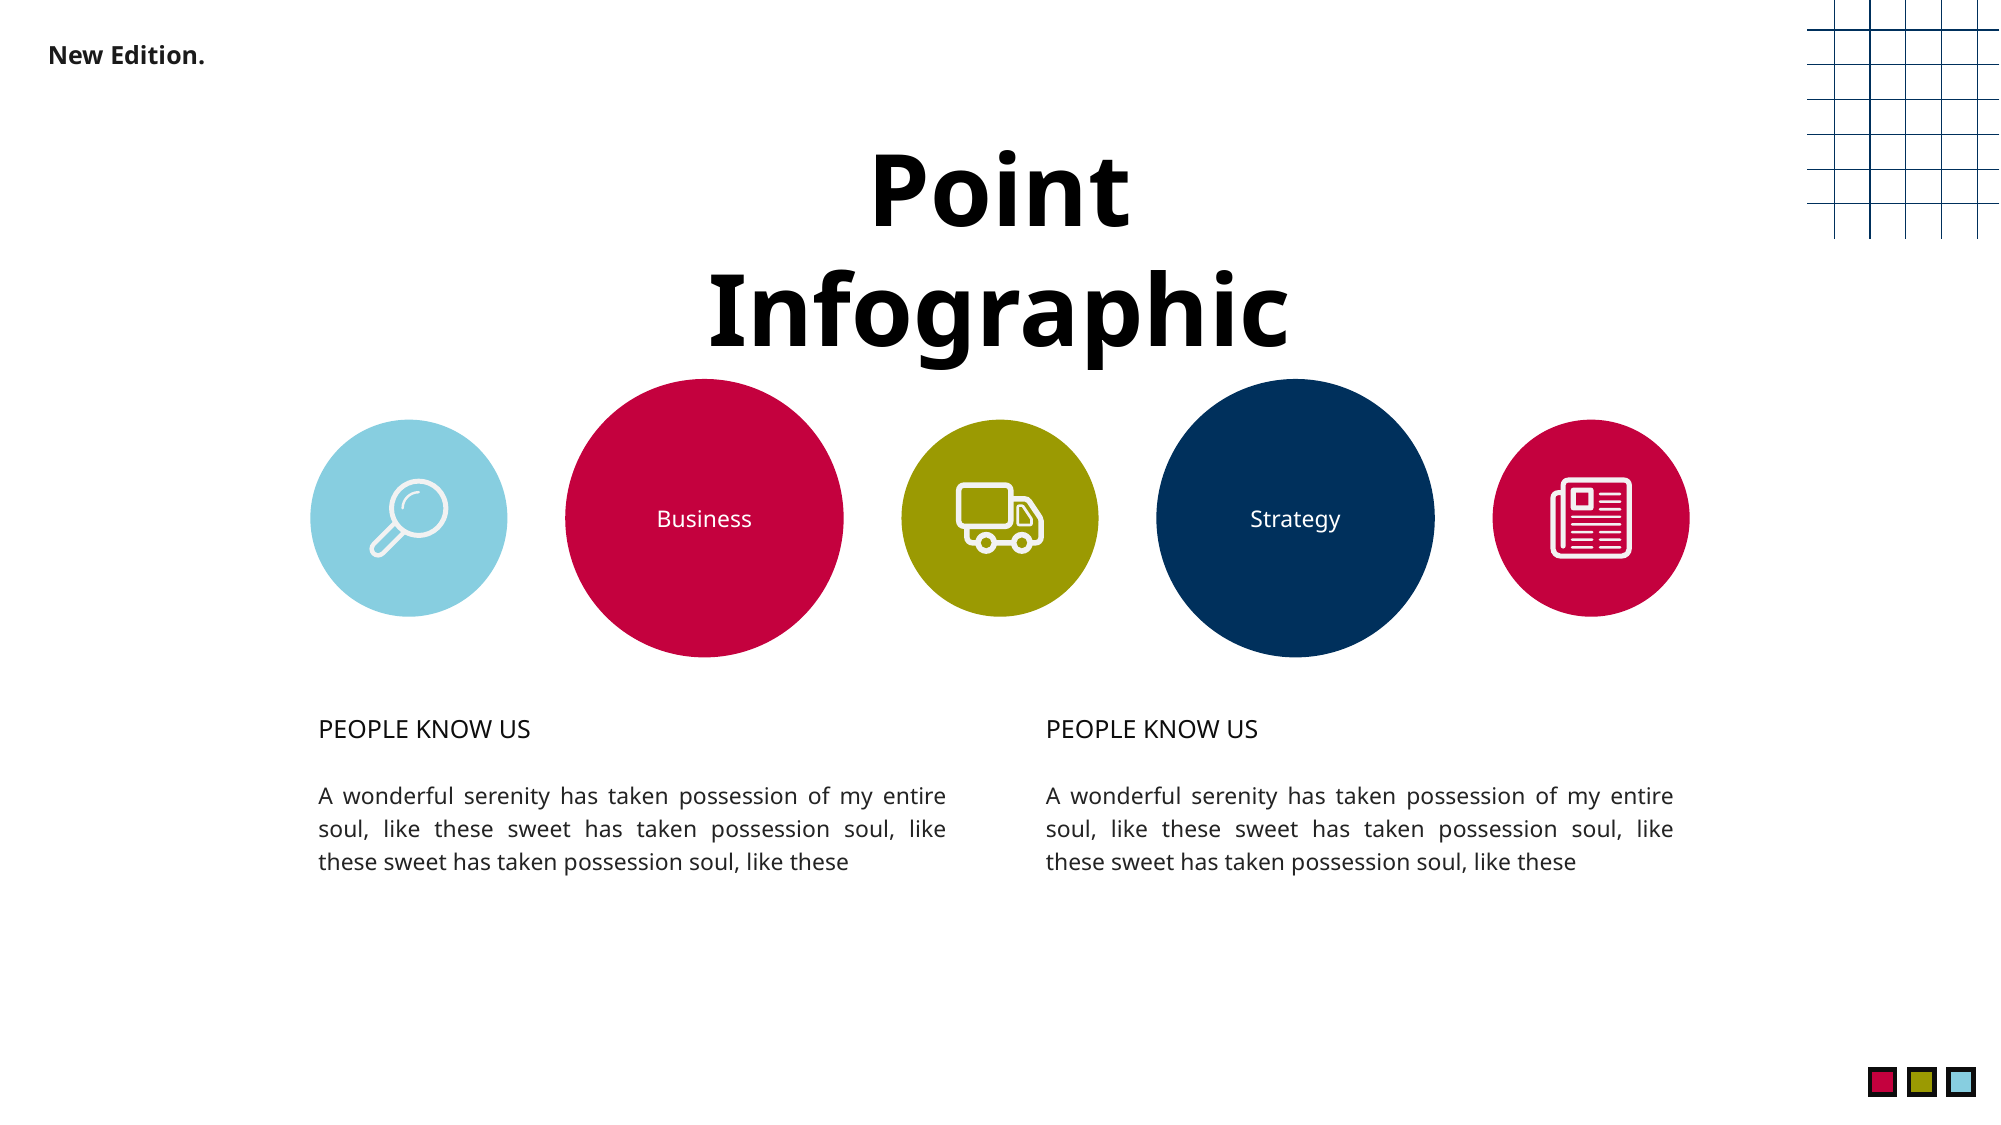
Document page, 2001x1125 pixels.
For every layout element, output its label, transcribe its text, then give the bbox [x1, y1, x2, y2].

text_box PEOPLE KNOW US [303, 705, 629, 751]
text_box [1491, 418, 1691, 618]
text_box [900, 418, 1100, 618]
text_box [1869, 1069, 1974, 1095]
text_box PEOPLE KNOW US [1031, 705, 1356, 751]
text_box A wonderful serenity has taken possession of my entire soul, like these sweet has taken possession soul, like these sweet has taken possession soul, like these [303, 768, 963, 882]
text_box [369, 478, 449, 558]
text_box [955, 482, 1044, 554]
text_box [1550, 477, 1632, 559]
text_box Business [564, 377, 845, 659]
text_box Strategy [1155, 377, 1436, 659]
text_box [309, 418, 509, 618]
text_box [1806, 0, 2000, 239]
text_box A wonderful serenity has taken possession of my entire soul, like these sweet has taken possession soul, like these sweet has taken possession soul, like these [1031, 768, 1690, 882]
text_box New Edition. [33, 32, 221, 77]
text_box Point Infographic [558, 119, 1442, 375]
